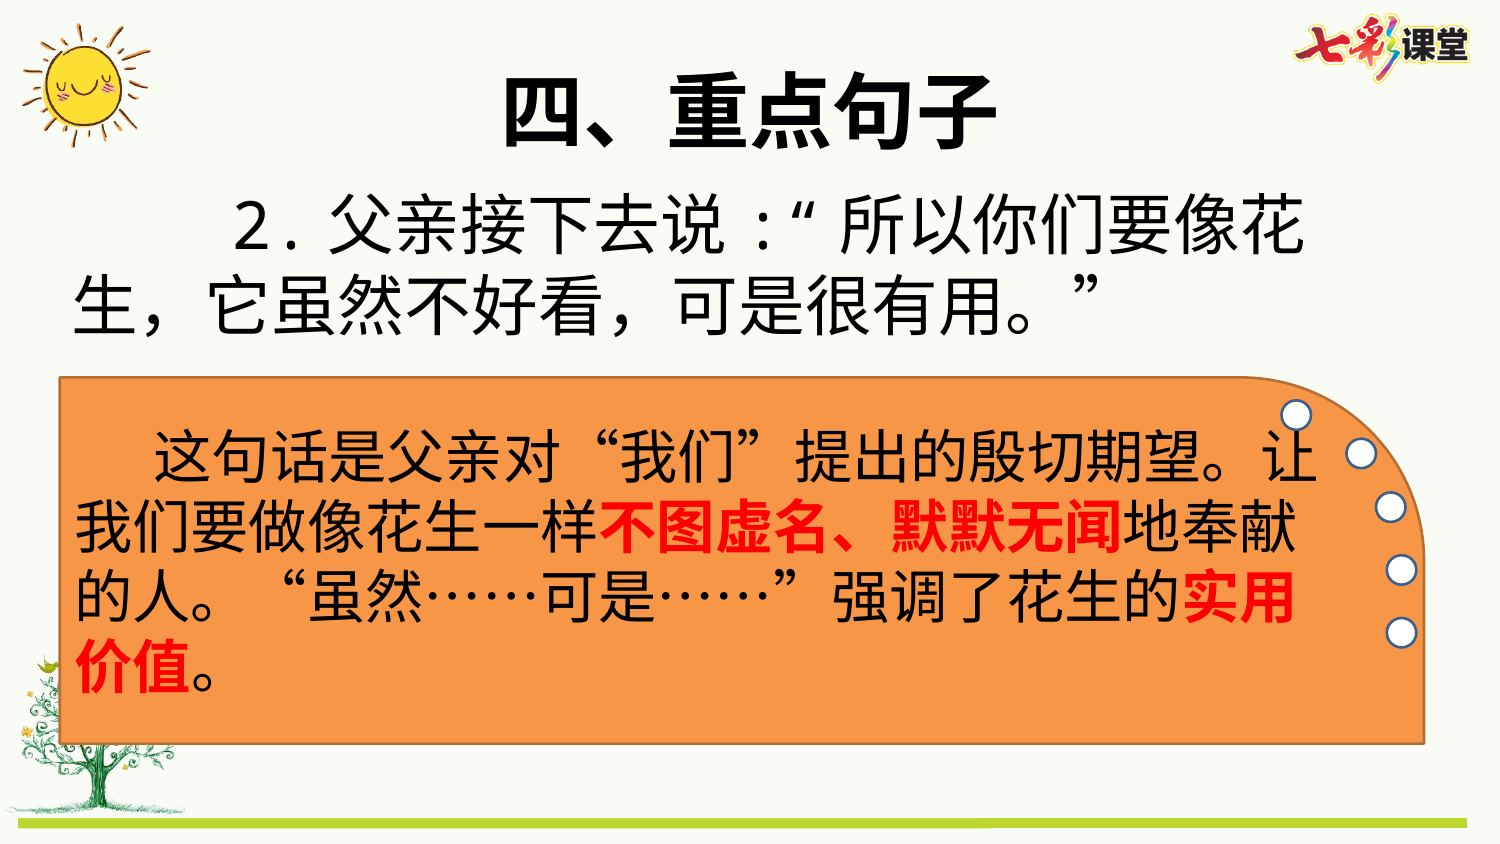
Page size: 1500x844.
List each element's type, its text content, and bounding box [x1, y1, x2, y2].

picture [1291, 9, 1472, 87]
text_box 四、重点句子 [485, 51, 1015, 167]
text_box 2.父亲接下去说:“所以你们要像花生，它虽然不好看，可是很有用。” [56, 175, 1406, 351]
picture [0, 608, 1467, 844]
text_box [59, 376, 1425, 745]
picture [0, 0, 173, 172]
